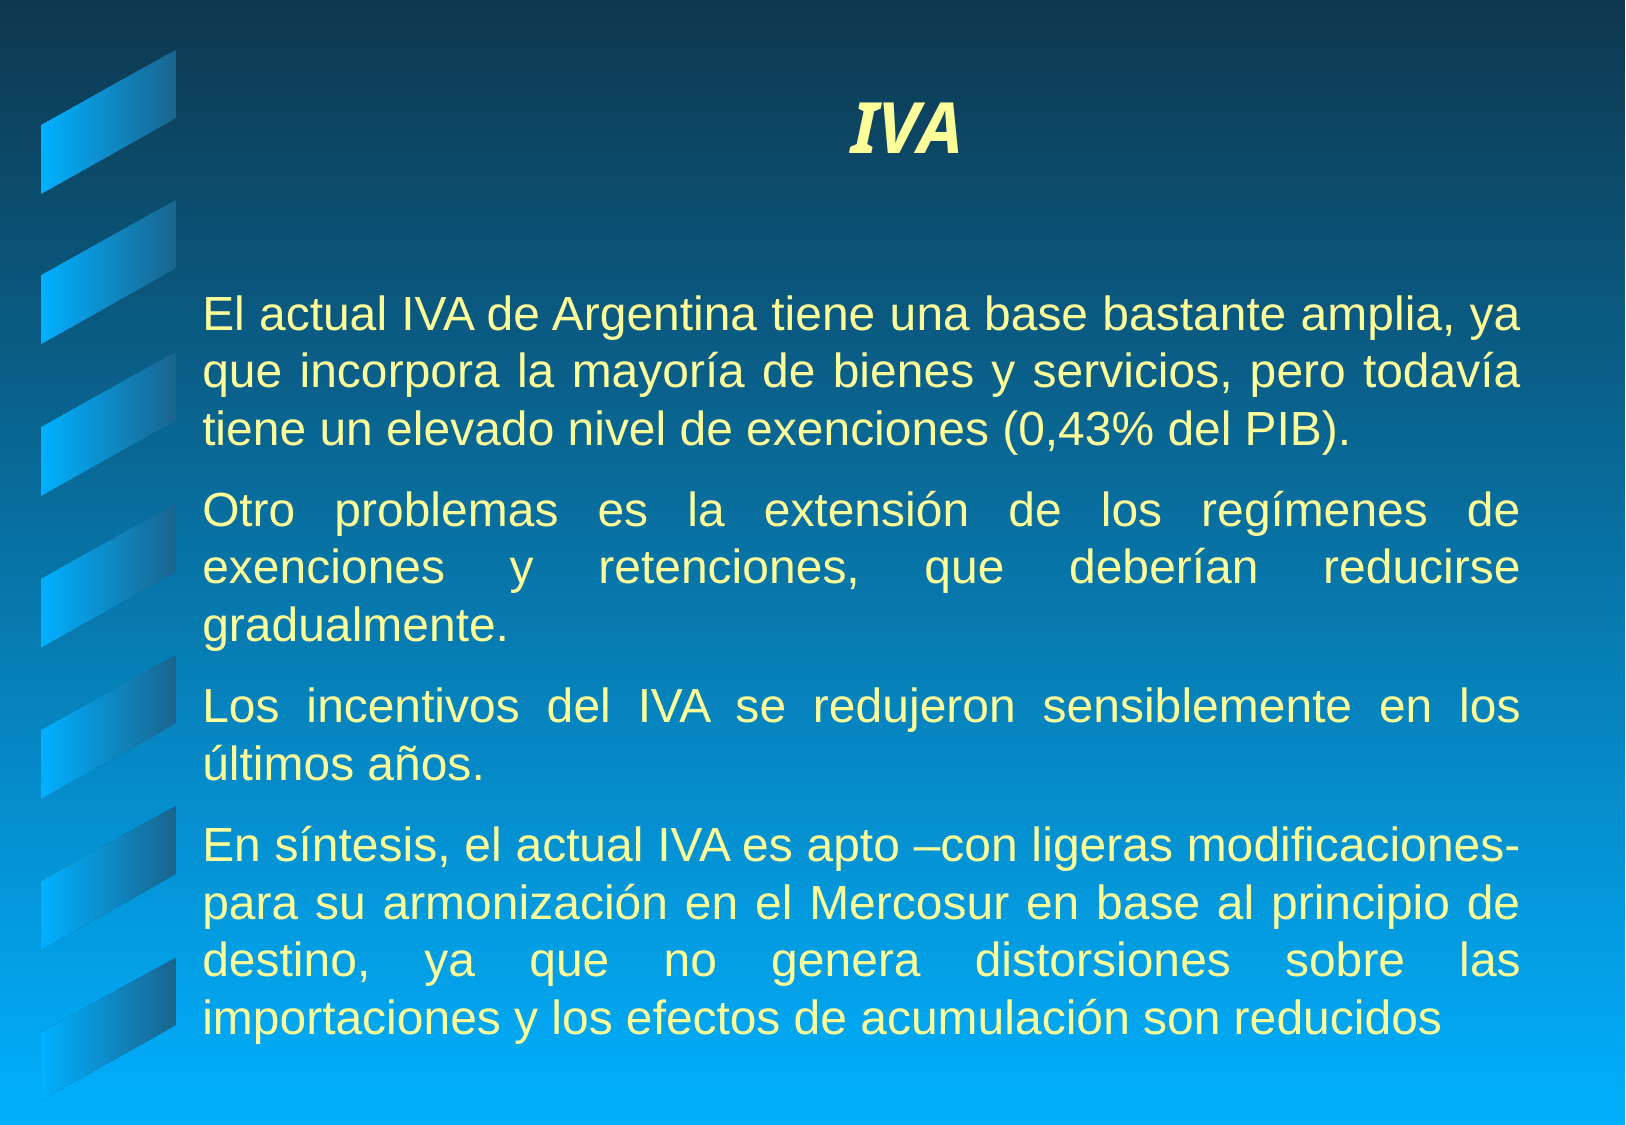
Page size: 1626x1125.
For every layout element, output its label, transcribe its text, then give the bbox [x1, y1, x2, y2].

text_box El actual IVA de Argentina tiene una base bastante amplia, ya que incorpora la mayoría de bienes y servicios, pero todavía tiene un elevado nivel de exenciones (0,43% del PIB). Otro problemas es la extensión de los regímenes de exenciones y retenciones, que deberían reducirse gradualmente. Los incentivos del IVA se redujeron sensiblemente en los últimos años. En síntesis, el actual IVA es apto –con ligeras modificaciones- para su armonización en el Mercosur en base al principio de destino, ya que no genera distorsiones sobre las importaciones y los efectos de acumulación son reducidos [187, 274, 1538, 1052]
title IVA [216, 68, 1599, 176]
